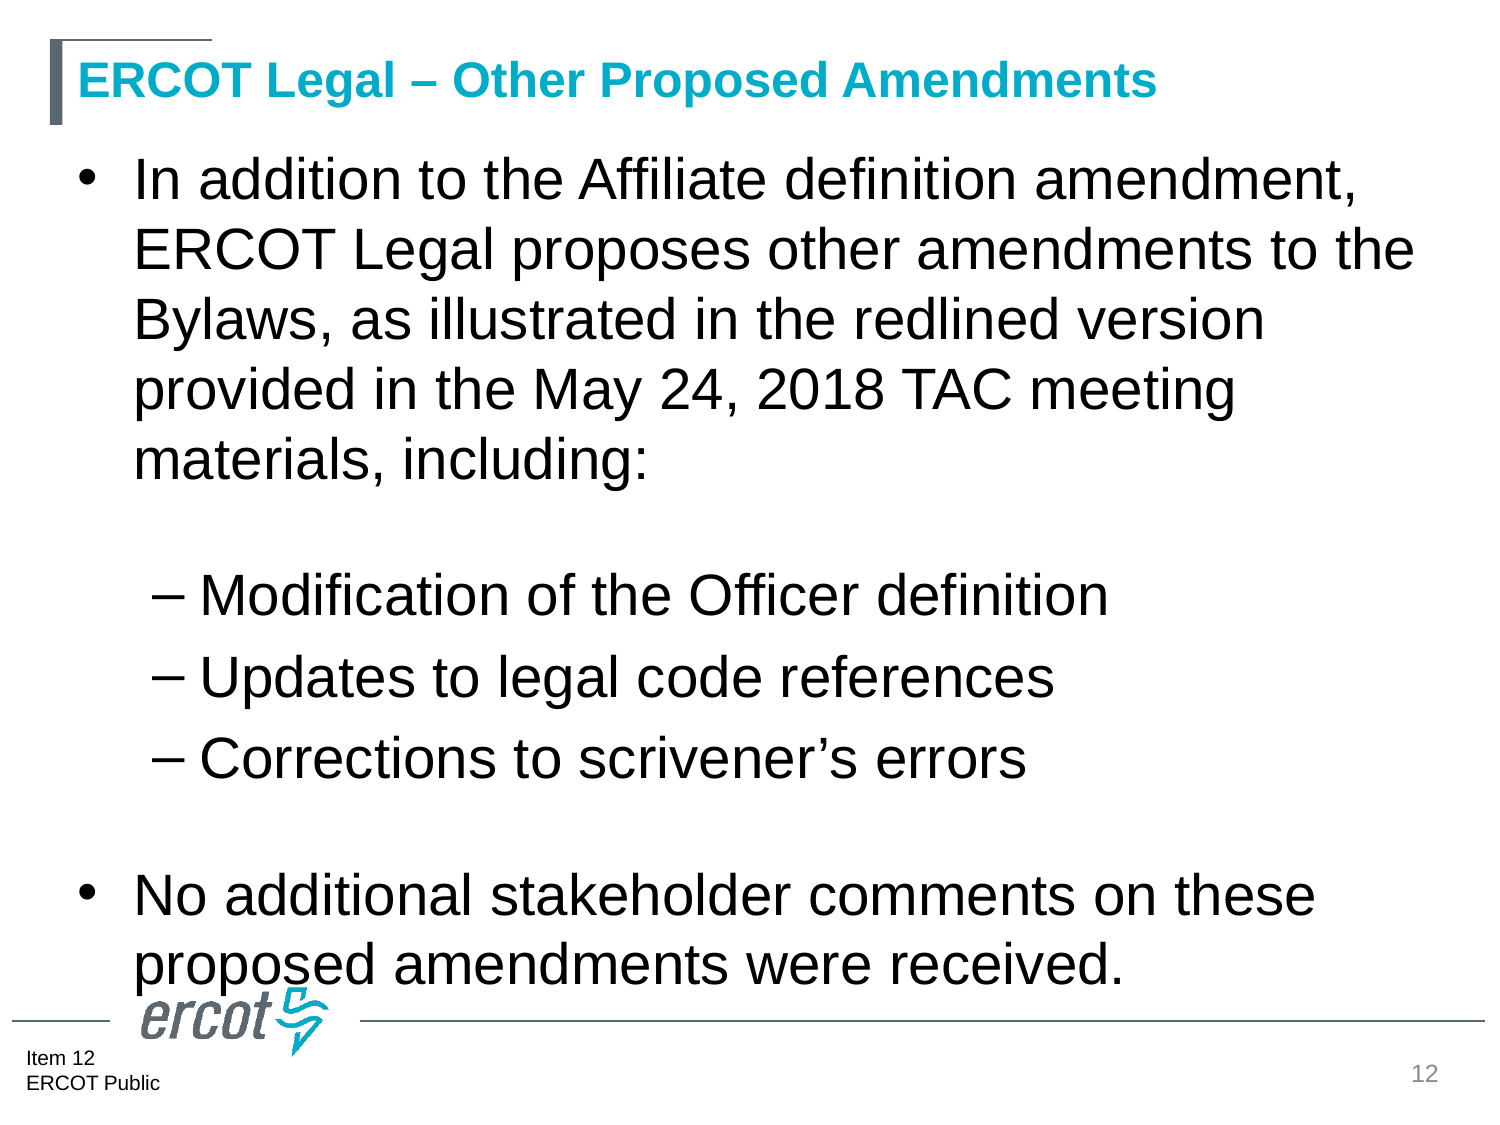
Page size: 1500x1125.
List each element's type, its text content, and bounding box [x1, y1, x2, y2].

slide_number 12 [1374, 1033, 1475, 1083]
list In addition to the Affiliate definition amendment, ERCOT Legal proposes other amendments to the Bylaws, as illustrated in the redlined version provided in the May 24, 2018 TAC meeting materials, including: Modification of the Officer definition Updates to legal code references Corrections to scrivener’s errors No additional stakeholder comments on these proposed amendments were received. [62, 133, 1463, 975]
title ERCOT Legal – Other Proposed Amendments [62, 39, 1475, 134]
picture [137, 983, 332, 1059]
